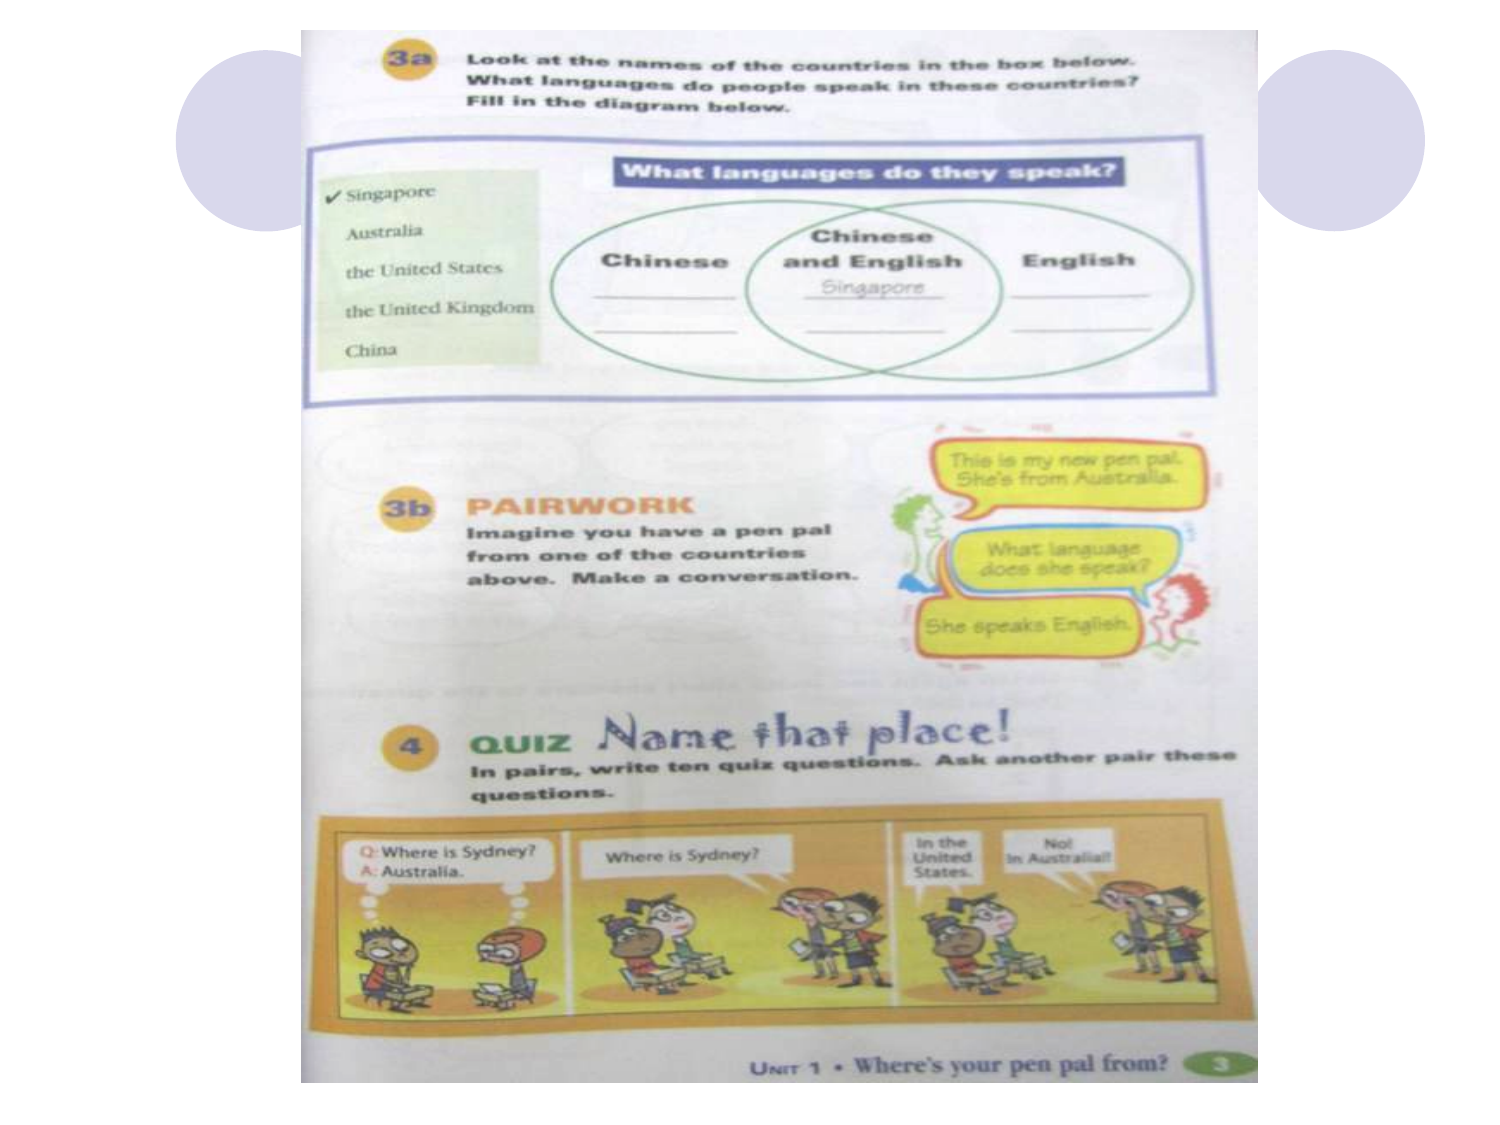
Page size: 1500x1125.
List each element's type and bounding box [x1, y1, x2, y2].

picture [300, 30, 1259, 1083]
